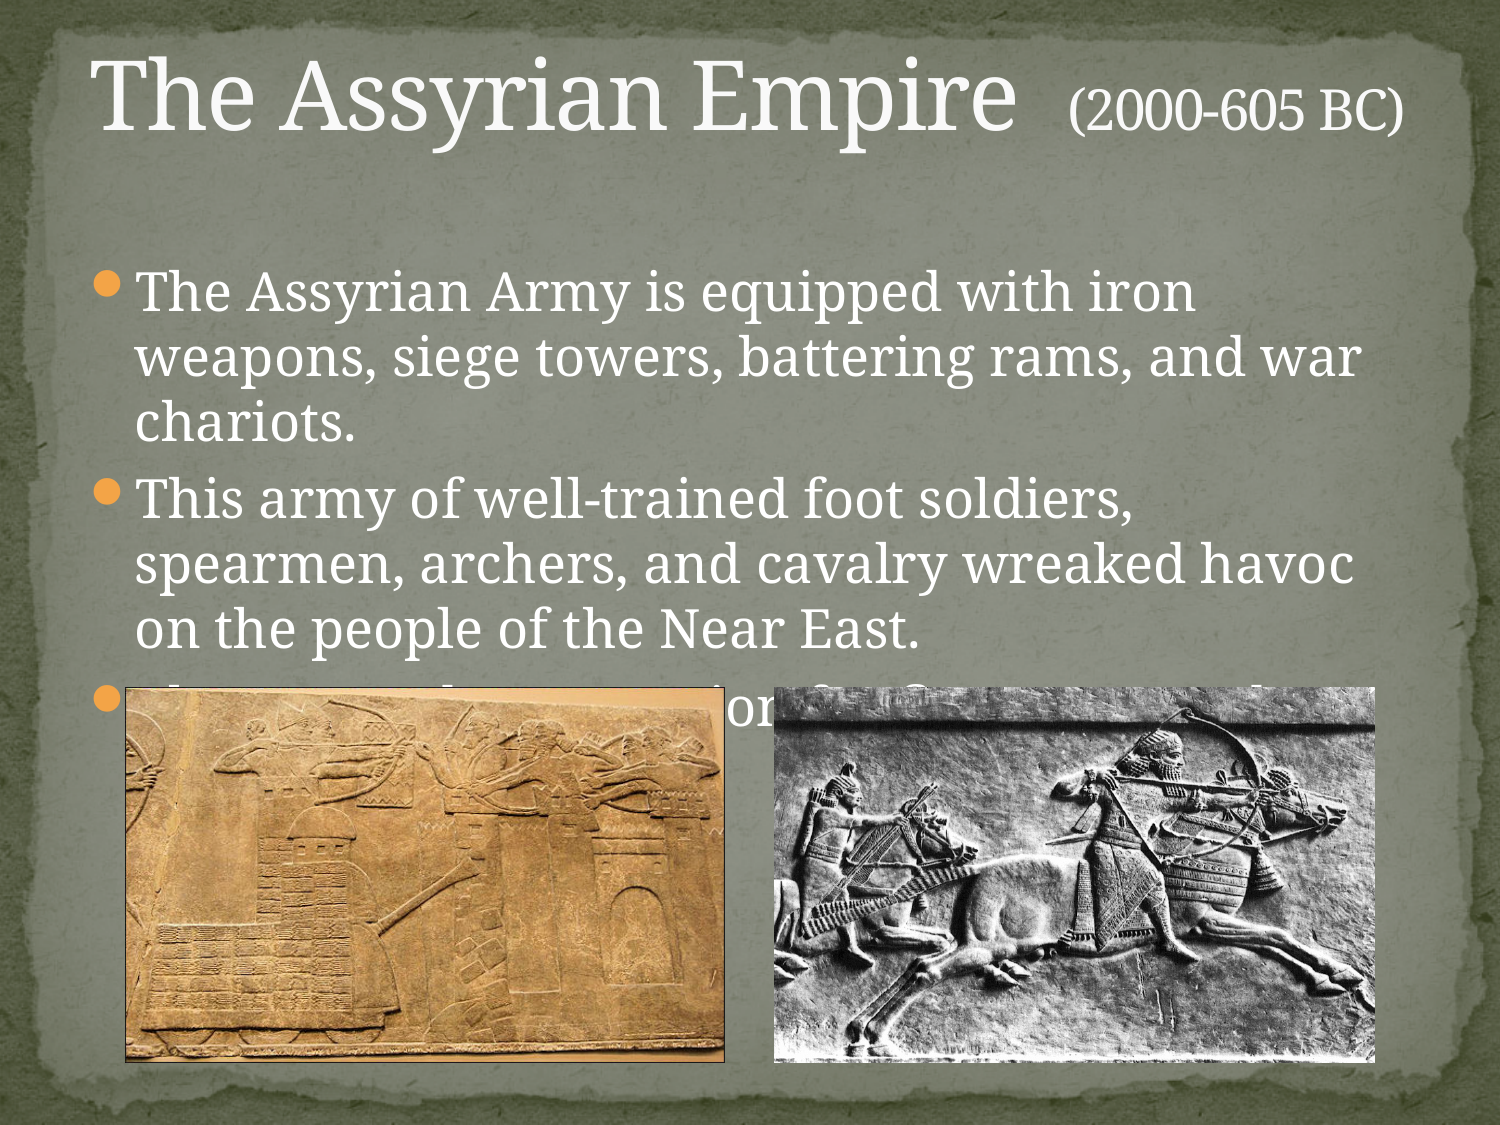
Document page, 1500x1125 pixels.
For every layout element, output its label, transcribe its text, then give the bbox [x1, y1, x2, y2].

picture [774, 687, 1375, 1063]
picture [125, 687, 725, 1063]
title The Assyrian Empire (2000-605 BC) [74, 24, 1425, 225]
list The Assyrian Army is equipped with iron weapons, siege towers, battering rams, and war chariots. This army of well-trained foot soldiers, spearmen, archers, and cavalry wreaked havoc on the people of the Near East. They earned a reputation for fierceness and cruelty. [75, 249, 1425, 1088]
